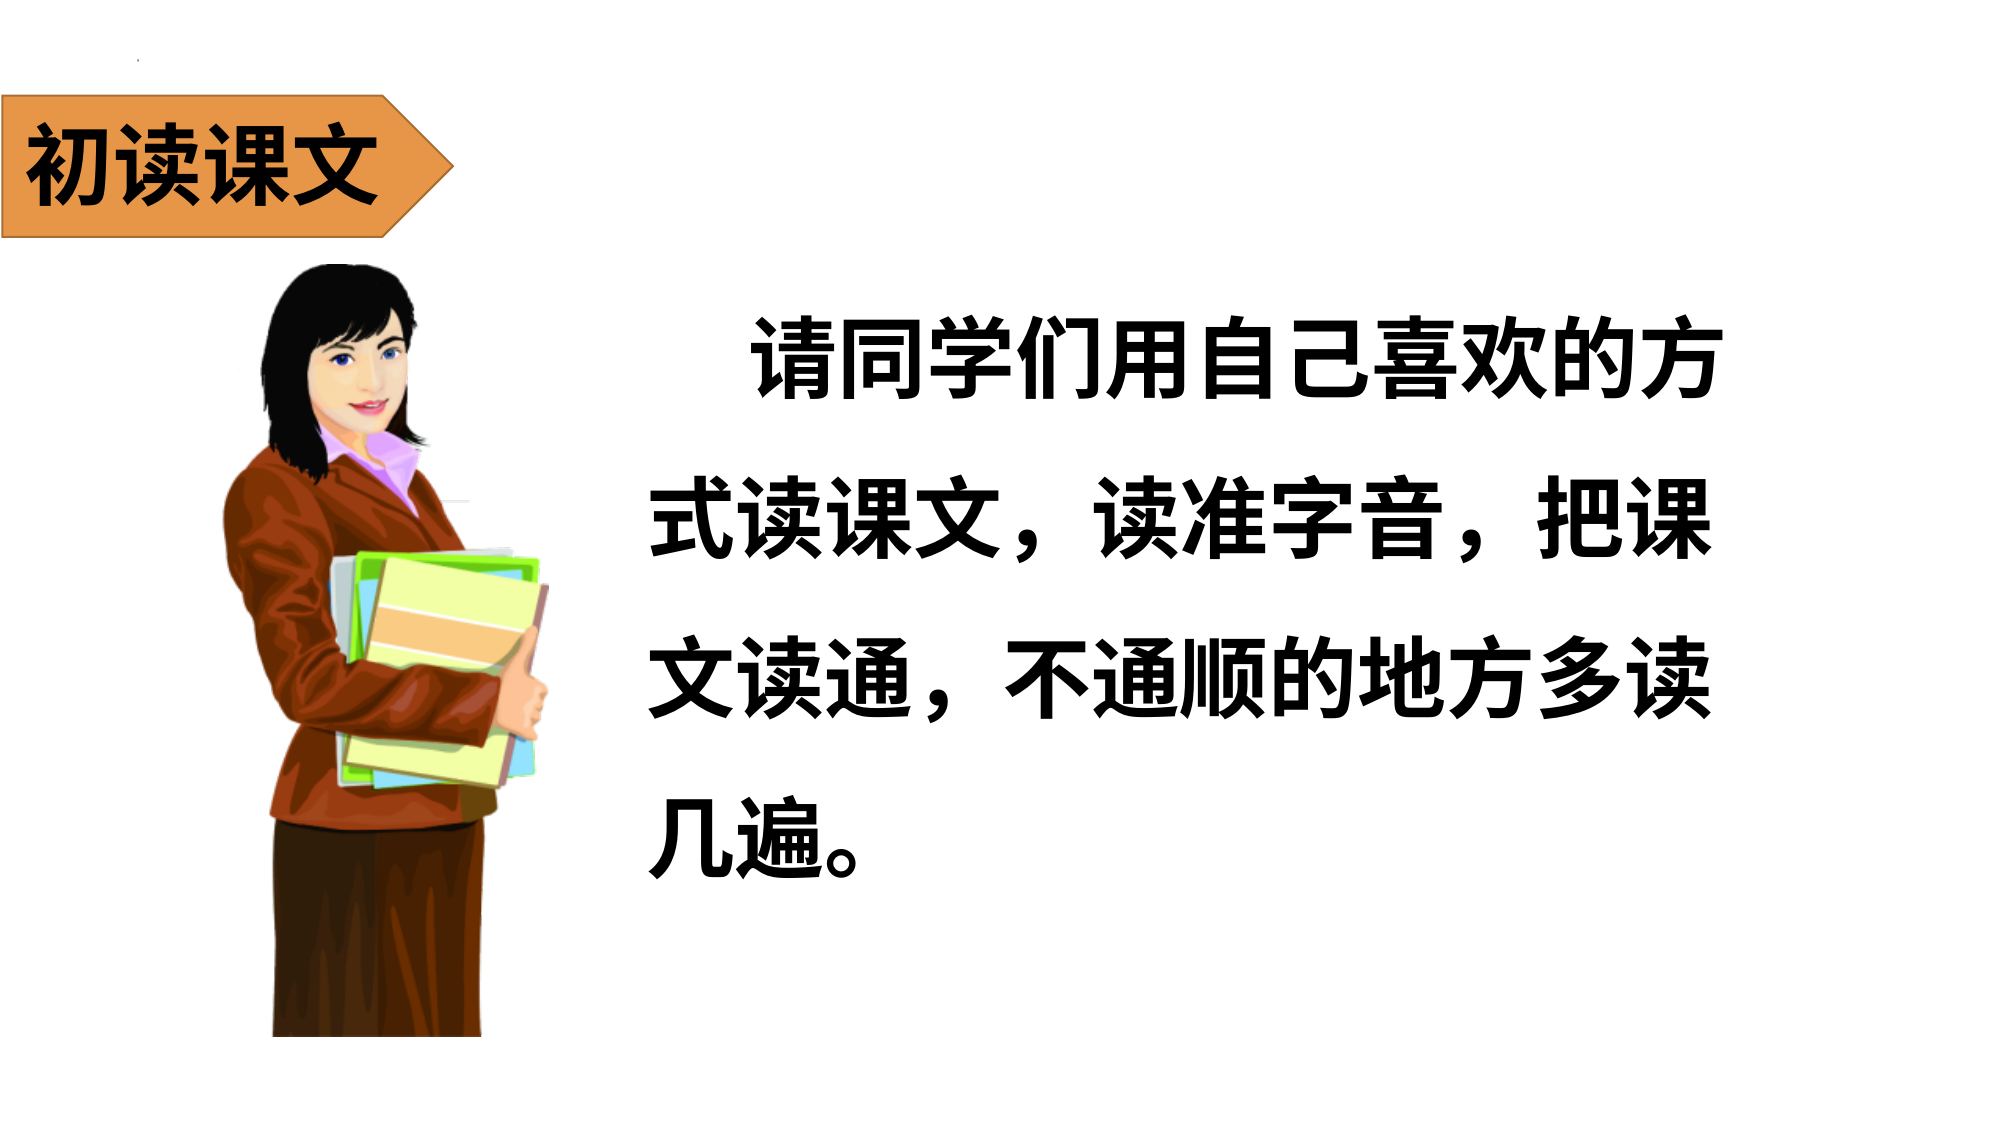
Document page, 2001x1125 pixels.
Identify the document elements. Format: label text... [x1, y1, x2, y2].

picture [201, 264, 549, 1037]
text_box 请同学们用自己喜欢的方式读课文，读准字音，把课文读通，不通顺的地方多读几遍。 [631, 241, 1790, 897]
text_box 初读课文 [10, 102, 527, 225]
text_box [1, 94, 396, 238]
